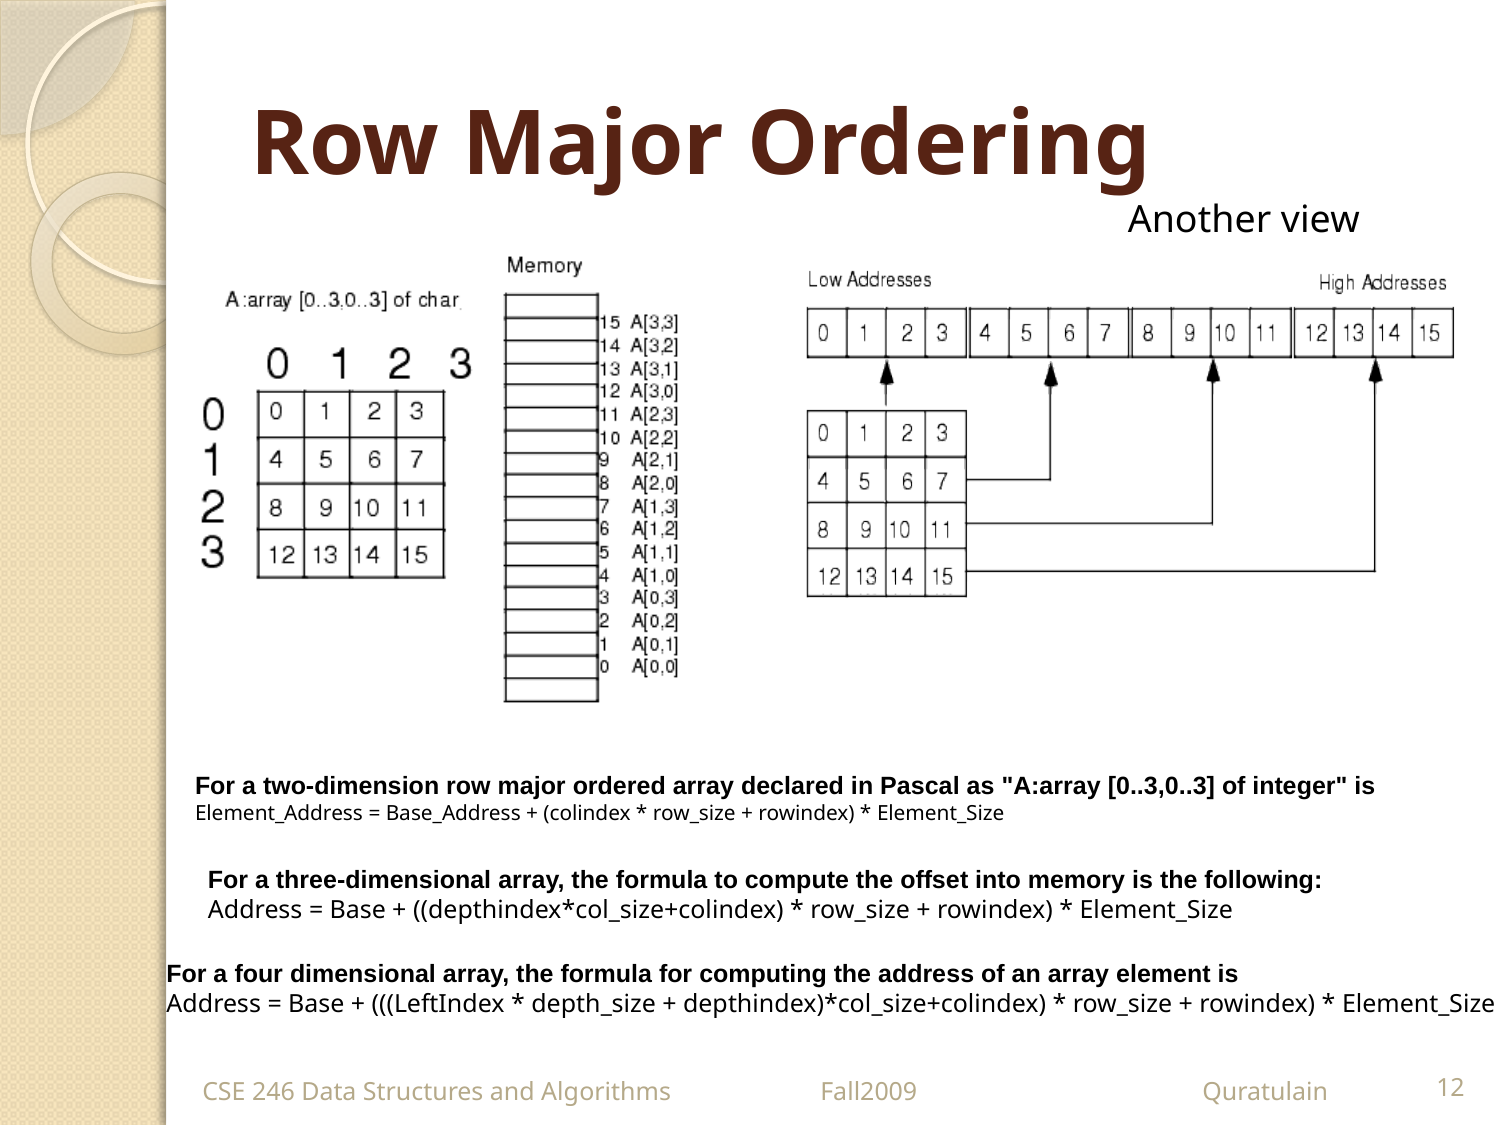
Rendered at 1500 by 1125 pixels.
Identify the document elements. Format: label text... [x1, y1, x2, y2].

text_box For a two-dimension row major ordered array declared in Pascal as "A:array [0..3,0..3] of integer" is Element_Address = Base_Address + (colindex * row_size + rowindex) * Element_Size [179, 762, 1401, 832]
title Row Major Ordering [235, 45, 1466, 233]
footer CSE 246 Data Structures and Algorithms Fall2009 Quratulain [187, 1034, 1413, 1113]
picture [796, 257, 1466, 610]
text_box For a four dimensional array, the formula for computing the address of an array element is Address = Base + (((LeftIndex * depth_size + depthindex)*col_size+colindex) * row_size + rowindex) * Element_Size [151, 949, 1500, 1025]
text_box Another view [1113, 187, 1442, 248]
picture [198, 245, 690, 712]
slide_number 12 [1413, 1034, 1488, 1113]
text_box For a three-dimensional array, the formula to compute the offset into memory is the following: Address = Base + ((depthindex*col_size+colindex) * row_size + rowindex) * Element_Size [192, 855, 1347, 931]
